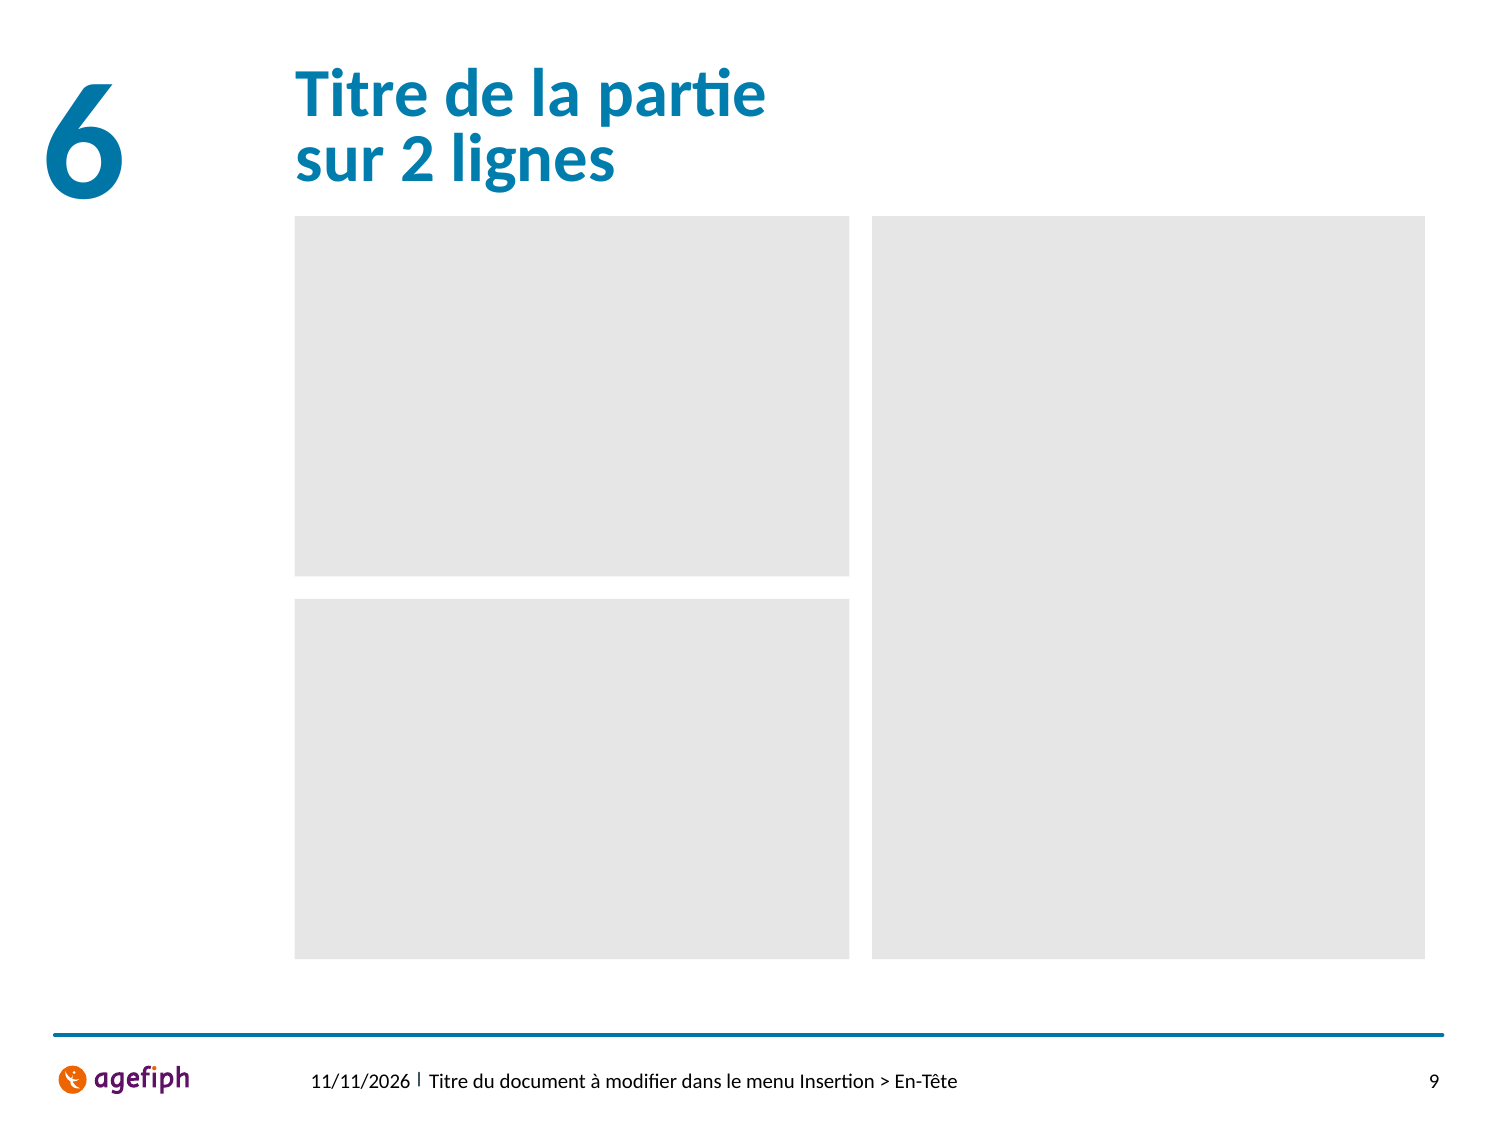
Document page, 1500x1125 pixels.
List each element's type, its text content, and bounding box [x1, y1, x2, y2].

text_box [294, 215, 850, 577]
slide_number 9 [1116, 1051, 1455, 1111]
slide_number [254, 1051, 414, 1111]
text_box [294, 598, 850, 960]
title Titre de la partie sur 2 lignes [280, 71, 1427, 187]
text_box [871, 215, 1426, 960]
list 6 [41, 43, 249, 201]
footer Titre du document à modifier dans le menu Insertion > En-Tête [414, 1051, 1086, 1111]
